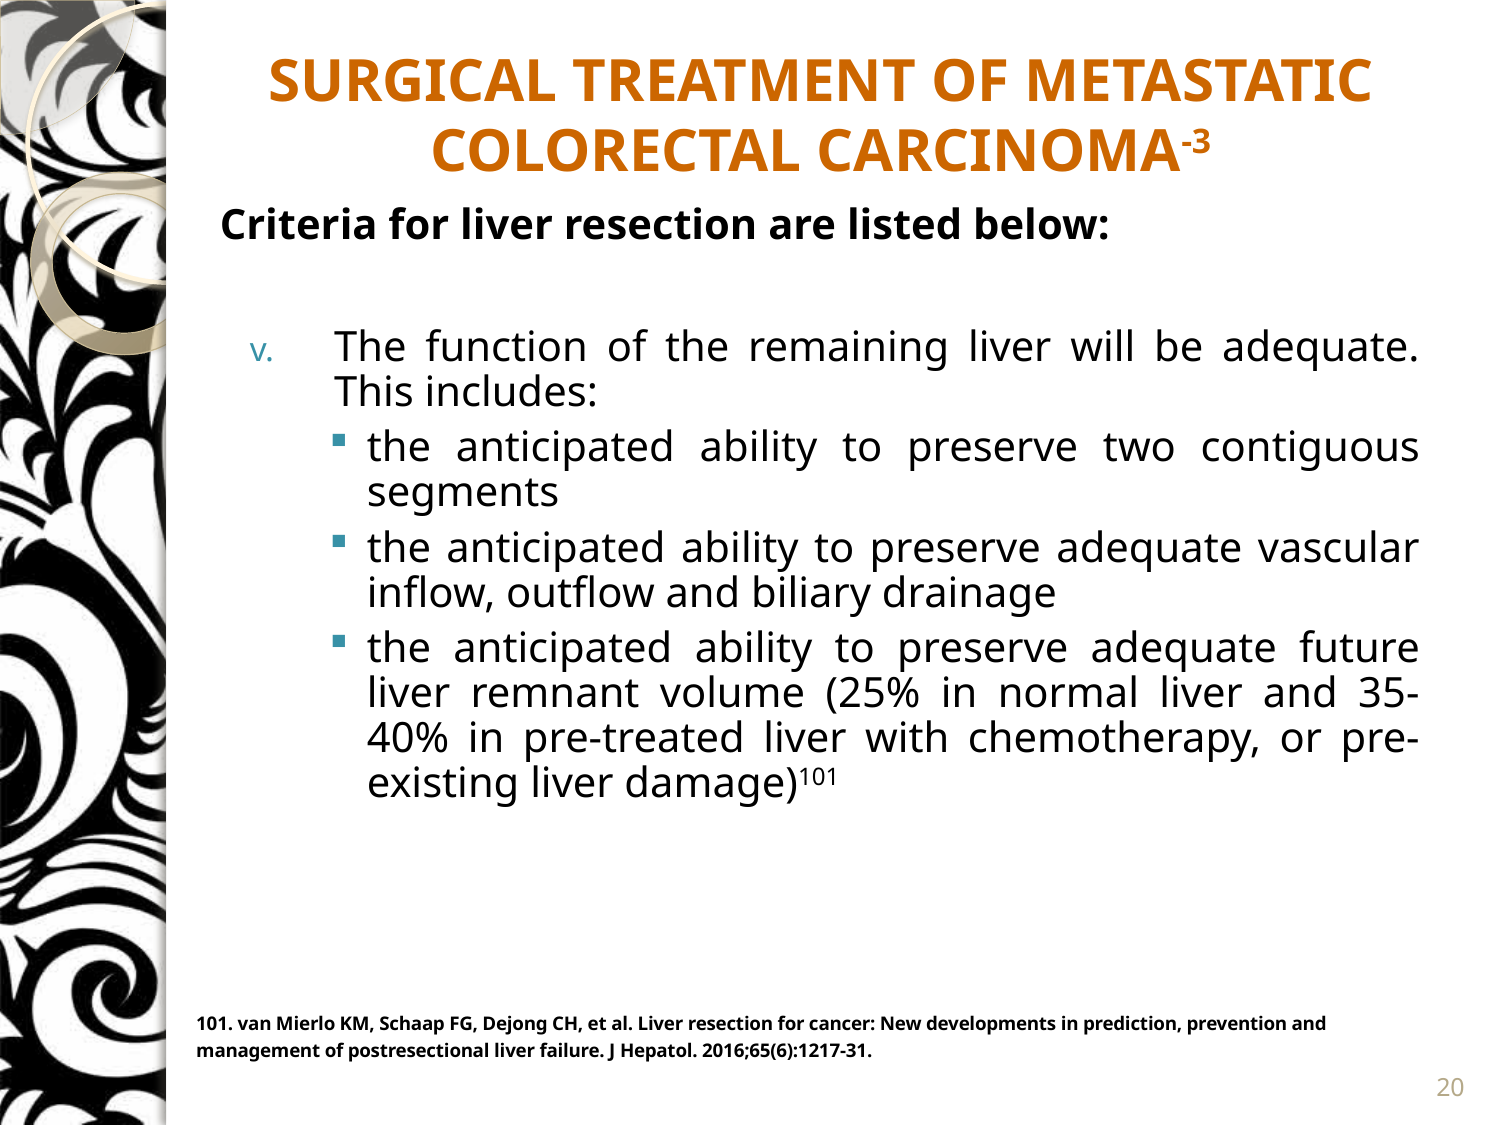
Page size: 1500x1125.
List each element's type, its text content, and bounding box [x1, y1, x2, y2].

text_box 101. van Mierlo KM, Schaap FG, Dejong CH, et al. Liver resection for cancer: New developments in prediction, prevention and management of postresectional liver failure. J Hepatol. 2016;65(6):1217-31. [181, 999, 1459, 1069]
picture [136, 0, 164, 4]
list Criteria for liver resection are listed below: The function of the remaining liver will be adequate. This includes: the anticipated ability to preserve two contiguous segments the anticipated ability to preserve adequate vascular inflow, outflow and biliary drainage the anticipated ability to preserve adequate future liver remnant volume (25% in normal liver and 35-40% in pre-treated liver with chemotherapy, or pre-existing liver damage)101 [205, 207, 1436, 984]
slide_number 20 [1413, 1034, 1488, 1113]
picture [62, 195, 160, 280]
picture [53, 241, 160, 332]
text_box SURGICAL TREATMENT OF METASTATIC COLORECTAL CARCINOMA-3 [182, 19, 1459, 207]
picture [32, 13, 160, 207]
picture [0, 134, 166, 1125]
